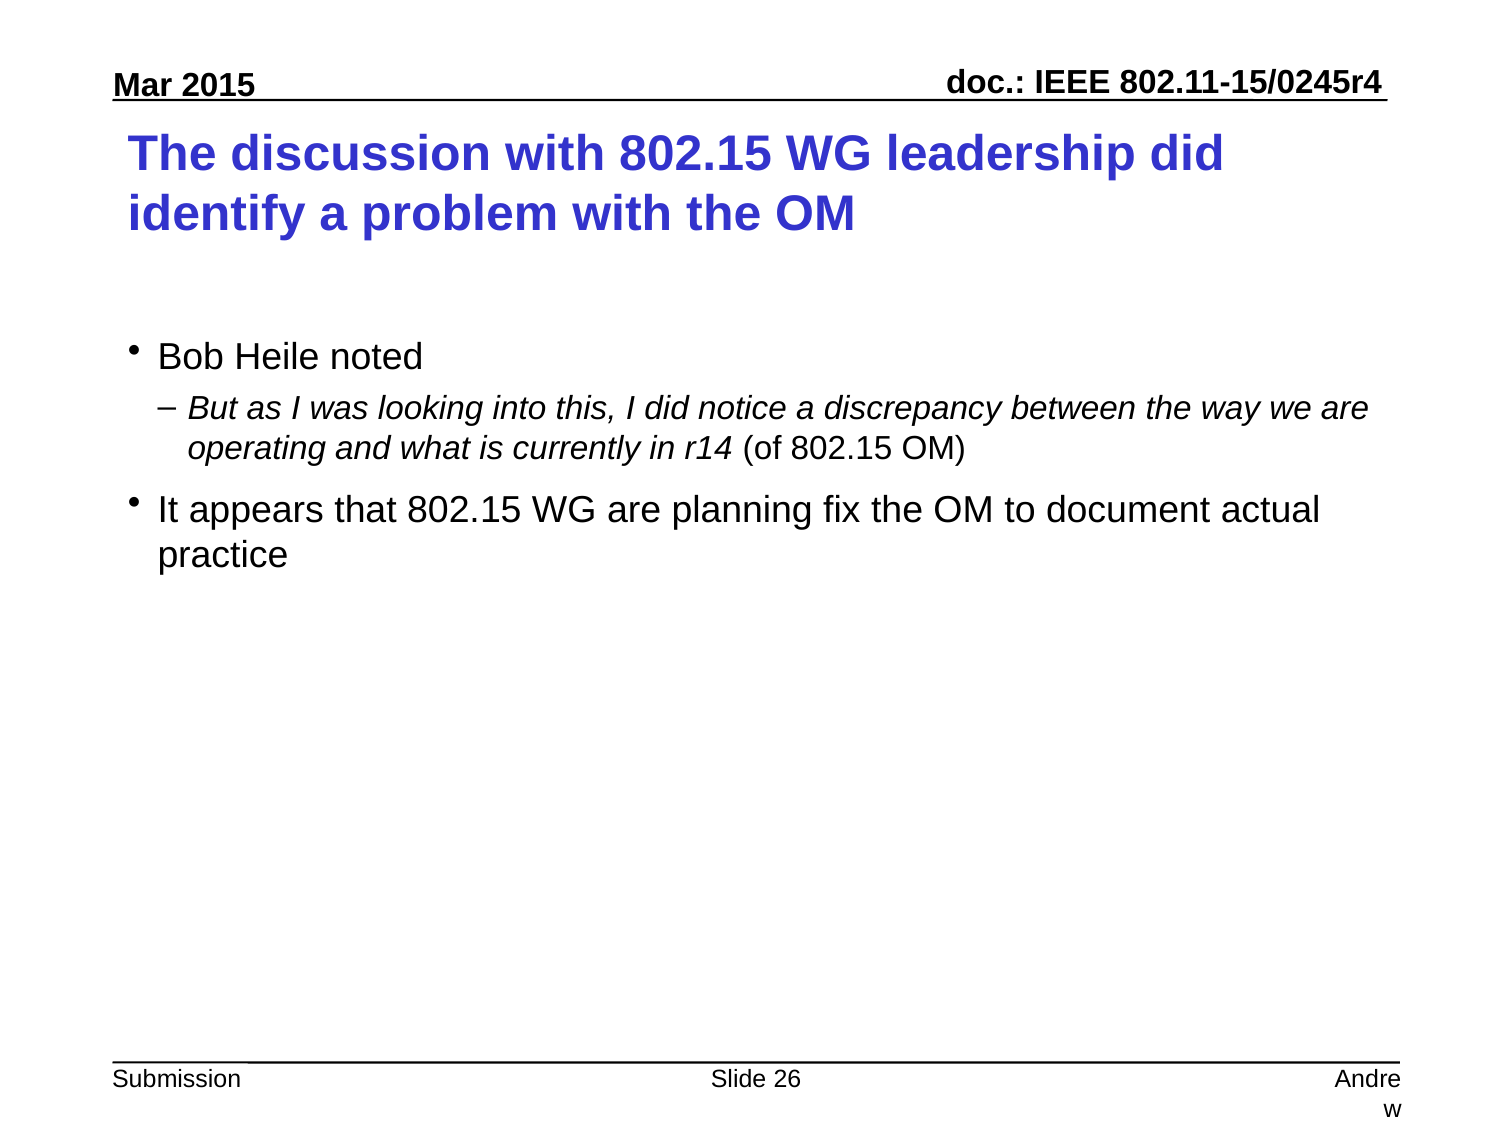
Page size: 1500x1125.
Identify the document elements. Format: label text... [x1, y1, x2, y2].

title The discussion with 802.15 WG leadership did identify a problem with the OM [112, 112, 1388, 288]
slide_number Slide 26 [709, 1061, 803, 1093]
footer Andrew Myles, Cisco [1320, 1061, 1402, 1093]
list Bob Heile noted But as I was looking into this, I did notice a discrepancy between the way we are operating and what is currently in r14 (of 802.15 OM) It appears that 802.15 WG are planning fix the OM to document actual practice [112, 324, 1388, 1000]
